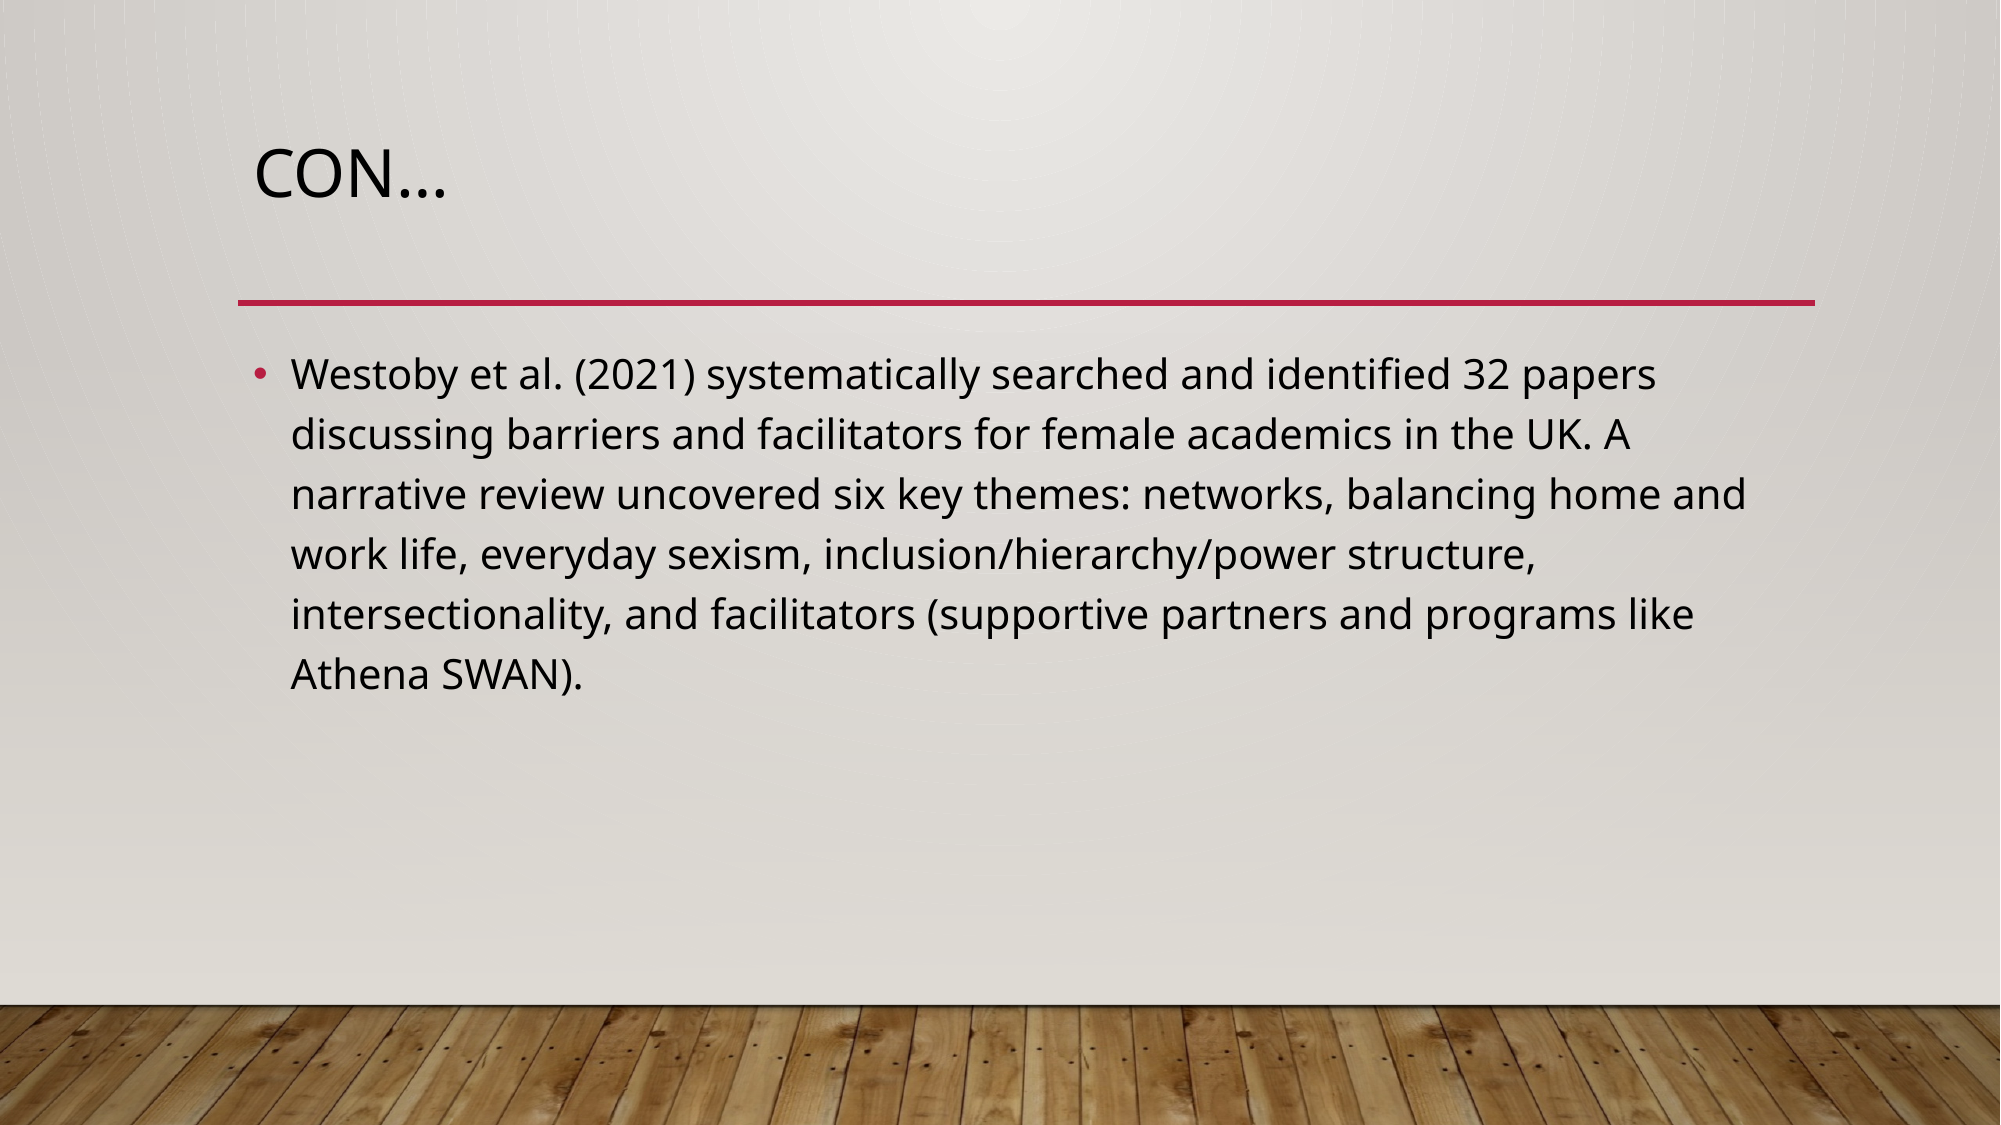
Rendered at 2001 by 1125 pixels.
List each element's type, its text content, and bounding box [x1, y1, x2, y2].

title Con… [238, 131, 1814, 305]
list Westoby et al. (2021) systematically searched and identified 32 papers discussing barriers and facilitators for female academics in the UK. A narrative review uncovered six key themes: networks, balancing home and work life, everyday sexism, inclusion/hierarchy/power structure, intersectionality, and facilitators (supportive partners and programs like Athena SWAN). [238, 330, 1814, 897]
picture [0, 1005, 2000, 1125]
